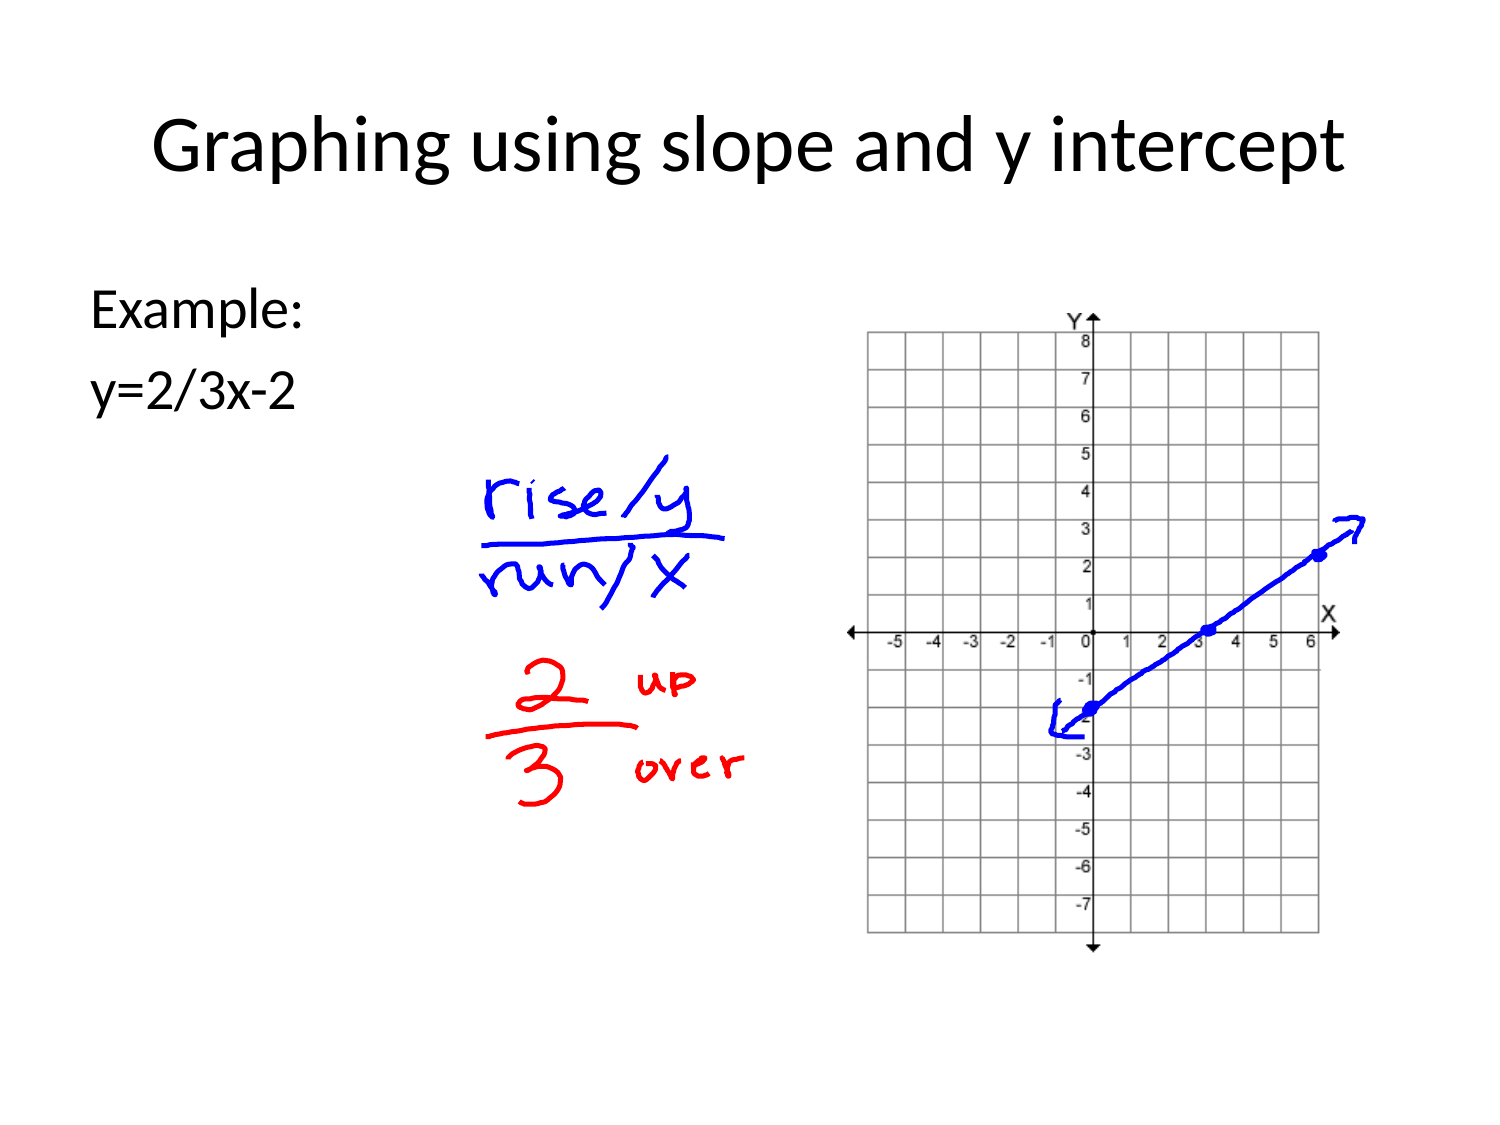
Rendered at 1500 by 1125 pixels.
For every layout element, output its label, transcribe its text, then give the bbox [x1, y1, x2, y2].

text_box [481, 533, 725, 547]
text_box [485, 659, 745, 805]
text_box [562, 563, 606, 586]
title Graphing using slope and y intercept [75, 45, 1425, 233]
text_box [652, 554, 690, 598]
text_box [652, 554, 671, 576]
list Example: y=2/3x-2 [75, 262, 738, 1005]
text_box [600, 542, 634, 610]
text_box [528, 487, 533, 519]
text_box [656, 487, 691, 533]
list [847, 313, 1340, 955]
text_box [549, 487, 607, 518]
text_box [480, 563, 554, 596]
text_box [1346, 516, 1364, 545]
text_box [670, 575, 686, 589]
text_box [622, 456, 669, 518]
text_box [486, 479, 520, 519]
